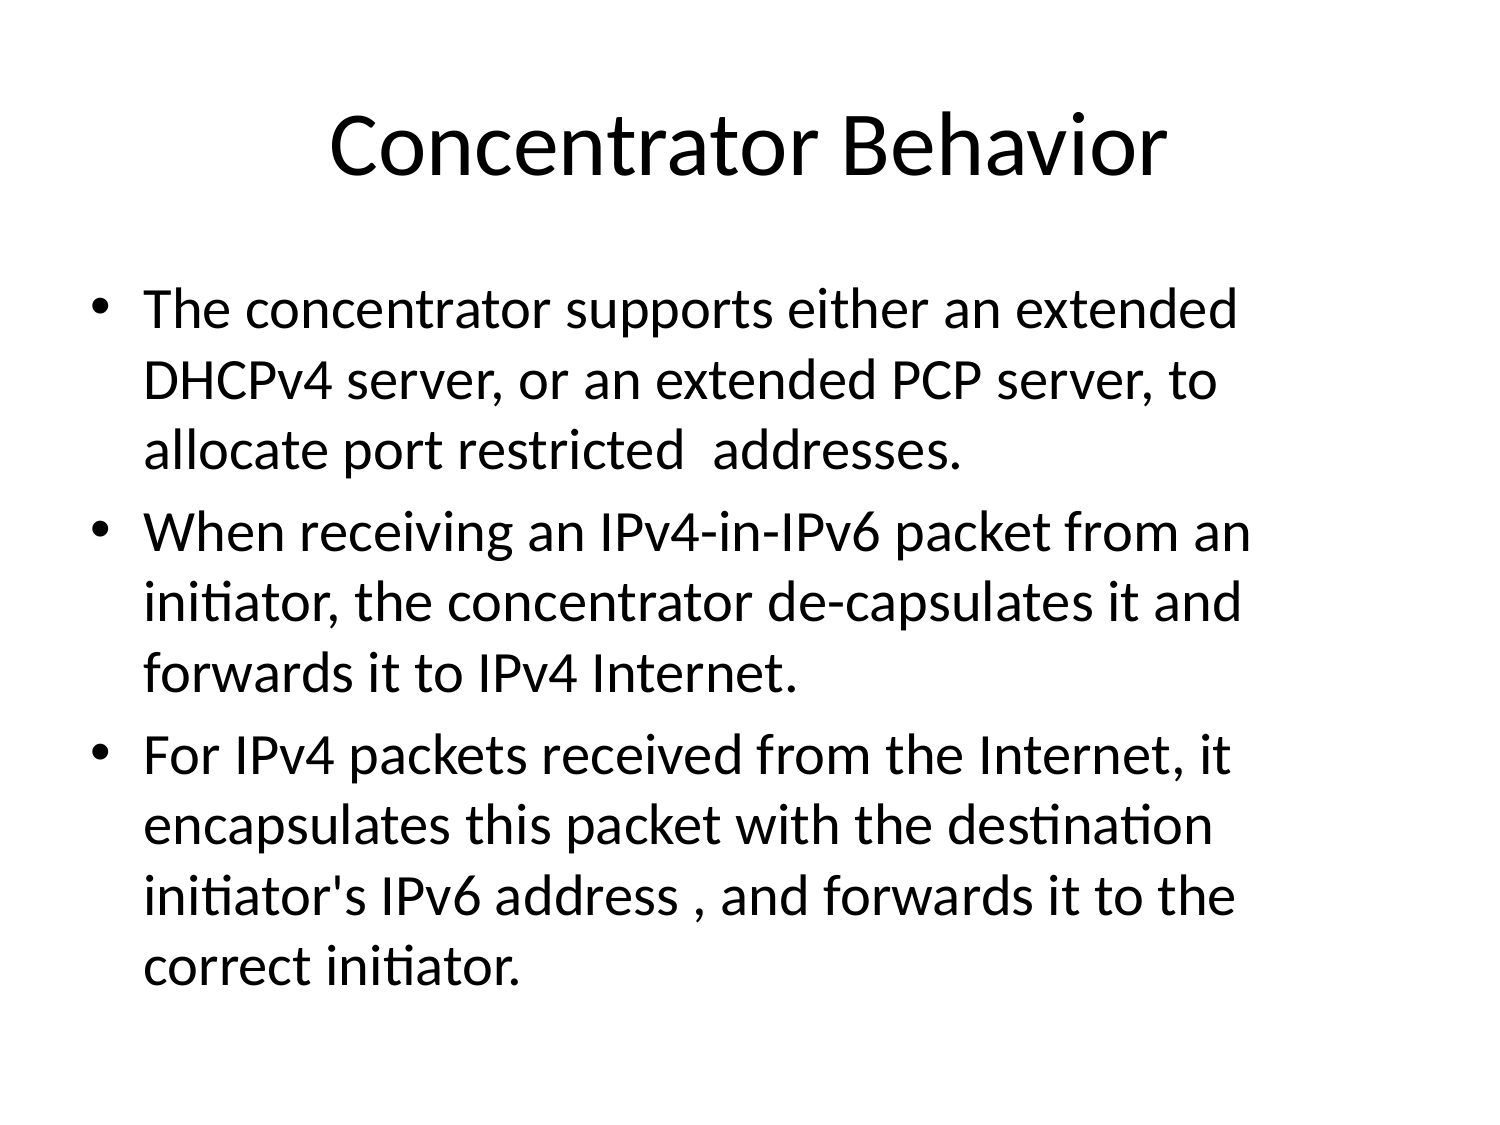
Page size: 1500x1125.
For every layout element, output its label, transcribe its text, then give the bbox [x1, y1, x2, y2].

title Concentrator Behavior [75, 45, 1425, 233]
list The concentrator supports either an extended DHCPv4 server, or an extended PCP server, to allocate port restricted addresses. When receiving an IPv4-in-IPv6 packet from an initiator, the concentrator de-capsulates it and forwards it to IPv4 Internet. For IPv4 packets received from the Internet, it encapsulates this packet with the destination initiator's IPv6 address , and forwards it to the correct initiator. [75, 262, 1425, 1005]
